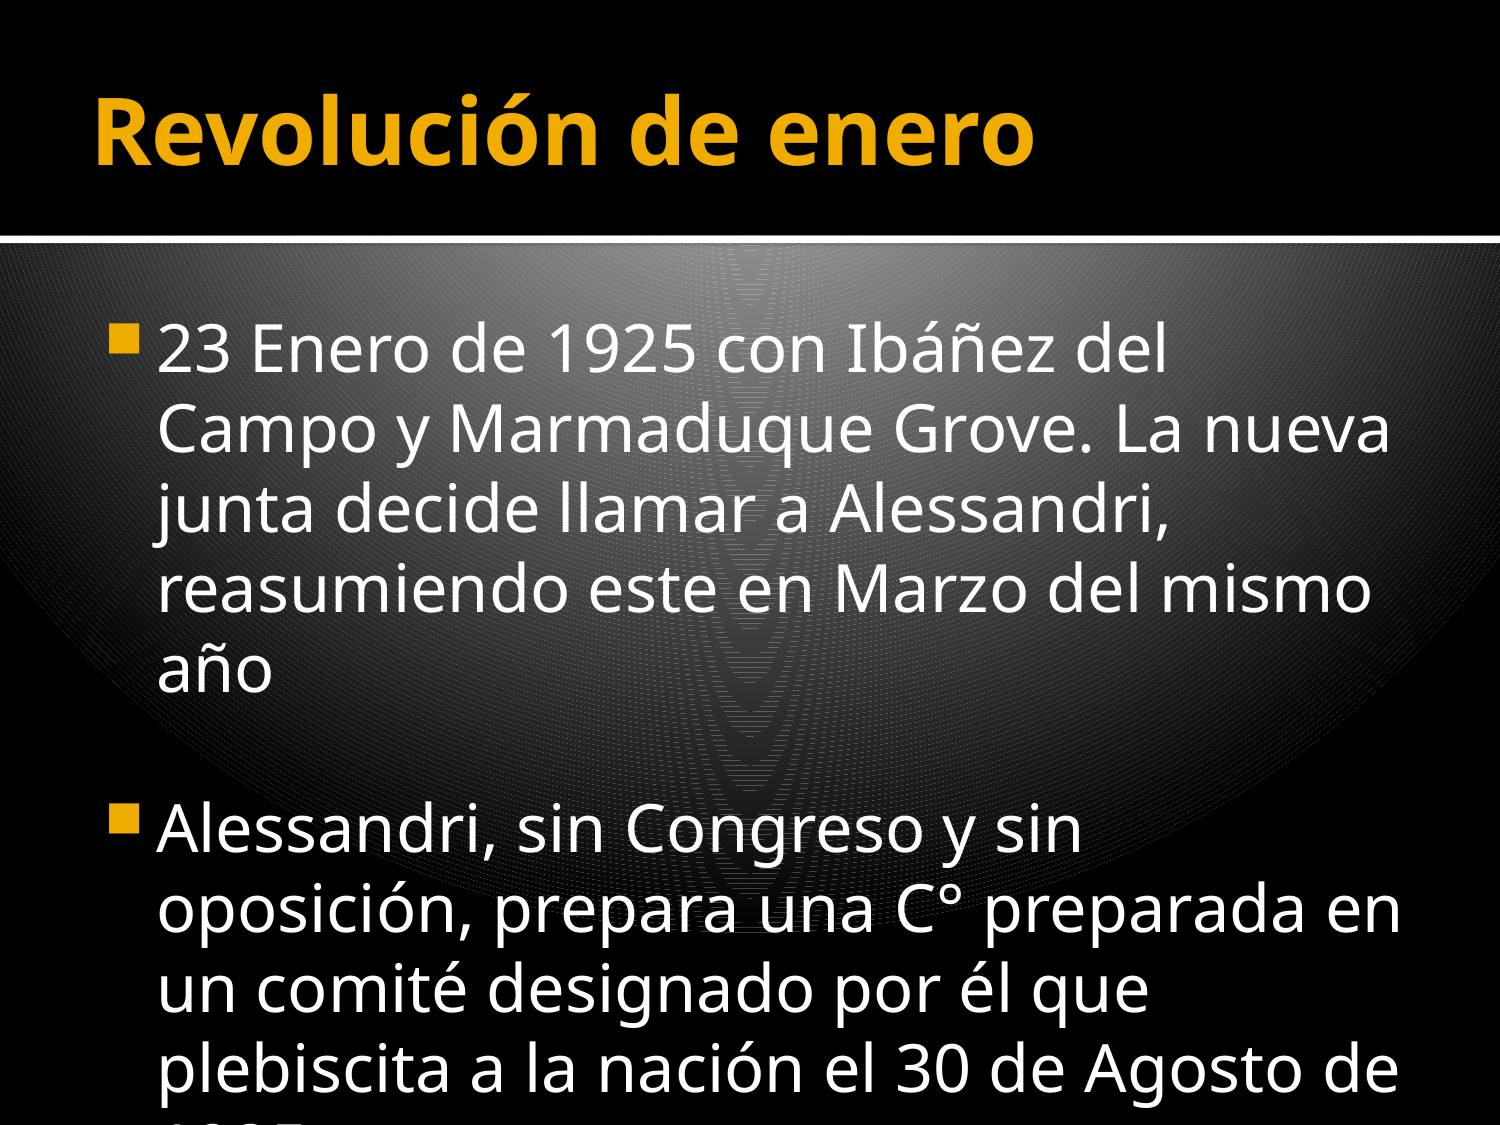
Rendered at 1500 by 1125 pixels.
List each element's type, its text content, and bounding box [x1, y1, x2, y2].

title Revolución de enero [75, 25, 1425, 231]
list 23 Enero de 1925 con Ibáñez del Campo y Marmaduque Grove. La nueva junta decide llamar a Alessandri, reasumiendo este en Marzo del mismo año Alessandri, sin Congreso y sin oposición, prepara una C° preparada en un comité designado por él que plebiscita a la nación el 30 de Agosto de 1925. [75, 291, 1425, 1050]
